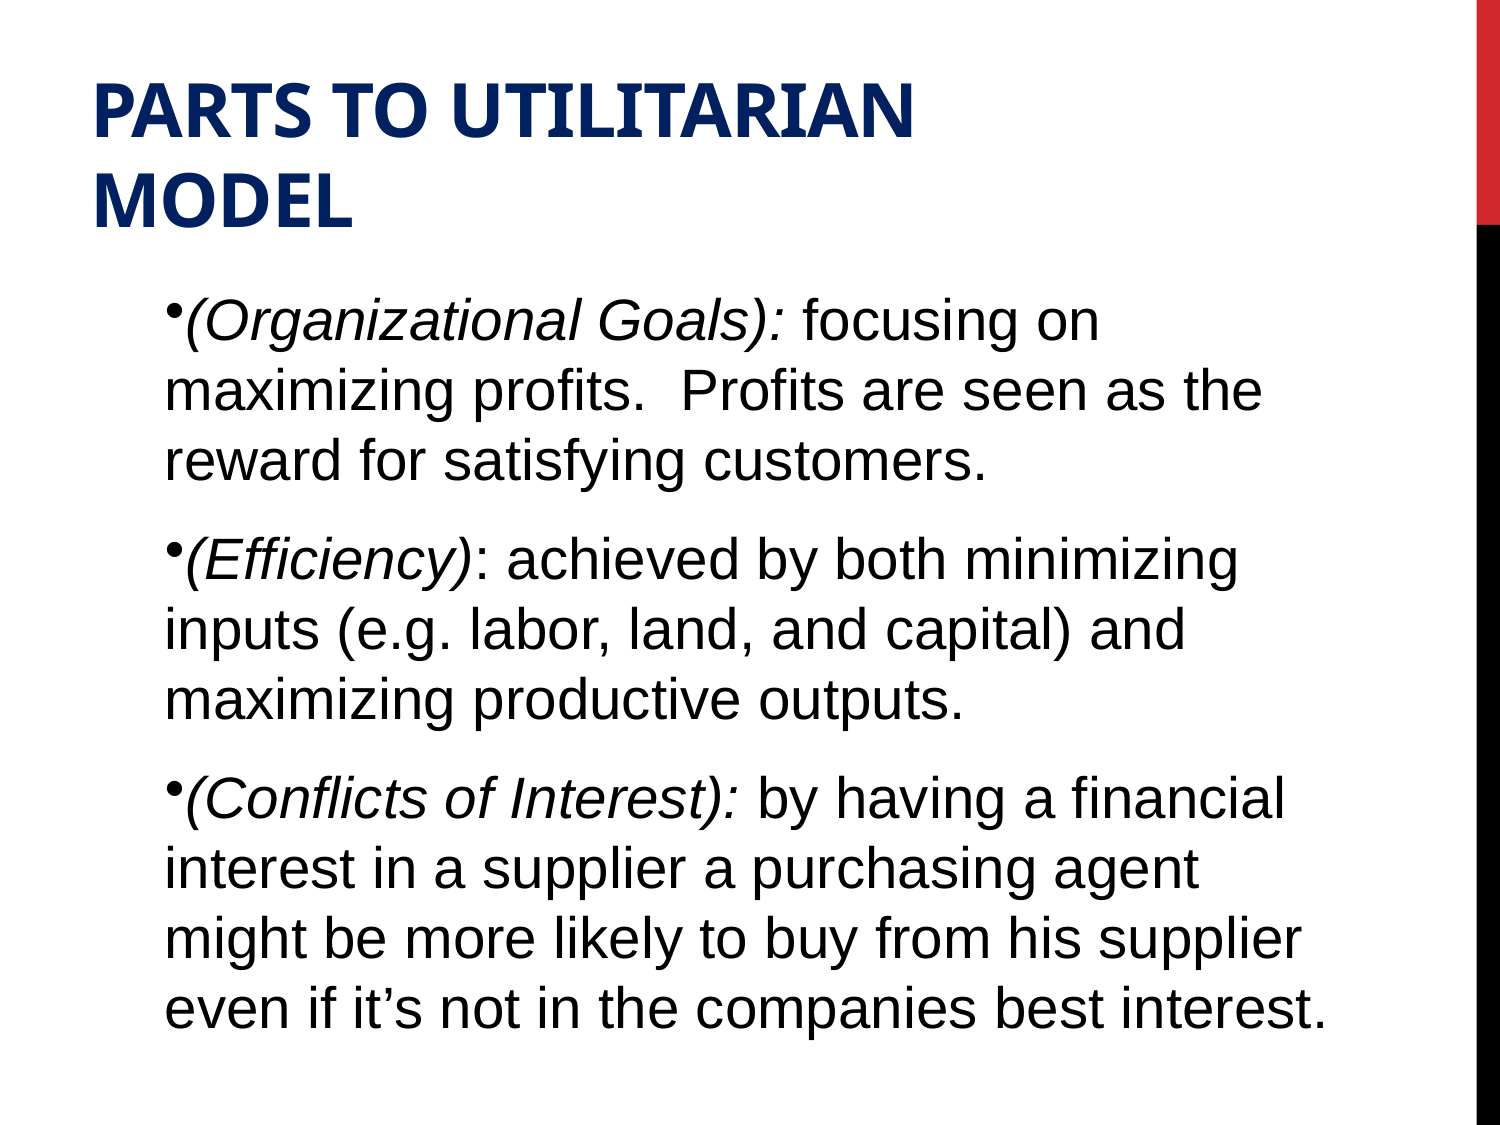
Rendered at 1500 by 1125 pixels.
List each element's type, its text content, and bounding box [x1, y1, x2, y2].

text_box (Organizational Goals): focusing on maximizing profits. Profits are seen as the reward for satisfying customers. (Efficiency): achieved by both minimizing inputs (e.g. labor, land, and capital) and maximizing productive outputs. (Conflicts of Interest): by having a financial interest in a supplier a purchasing agent might be more likely to buy from his supplier even if it’s not in the companies best interest. [150, 274, 1375, 1048]
title Parts to Utilitarian Model [75, 25, 1025, 250]
